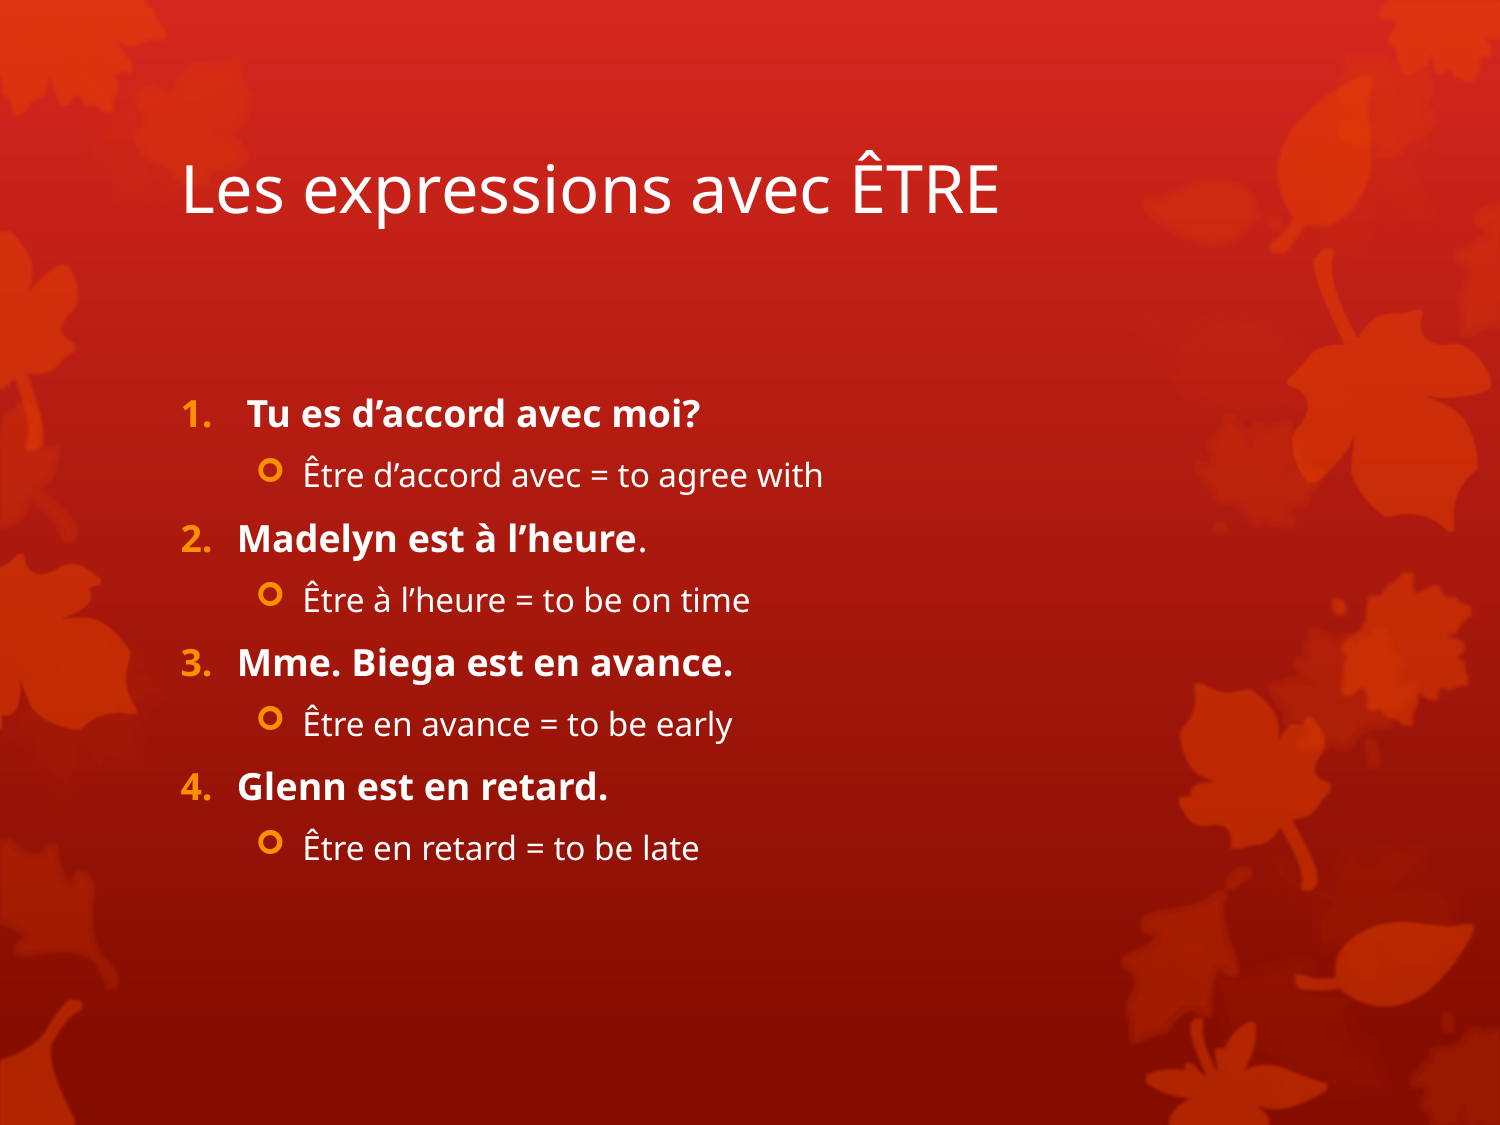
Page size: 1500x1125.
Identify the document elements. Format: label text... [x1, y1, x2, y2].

list Tu es d’accord avec moi? Être d’accord avec = to agree with Madelyn est à l’heure. Être à l’heure = to be on time Mme. Biega est en avance. Être en avance = to be early Glenn est en retard. Être en retard = to be late [165, 296, 1335, 962]
title Les expressions avec ÊTRE [165, 110, 1335, 263]
